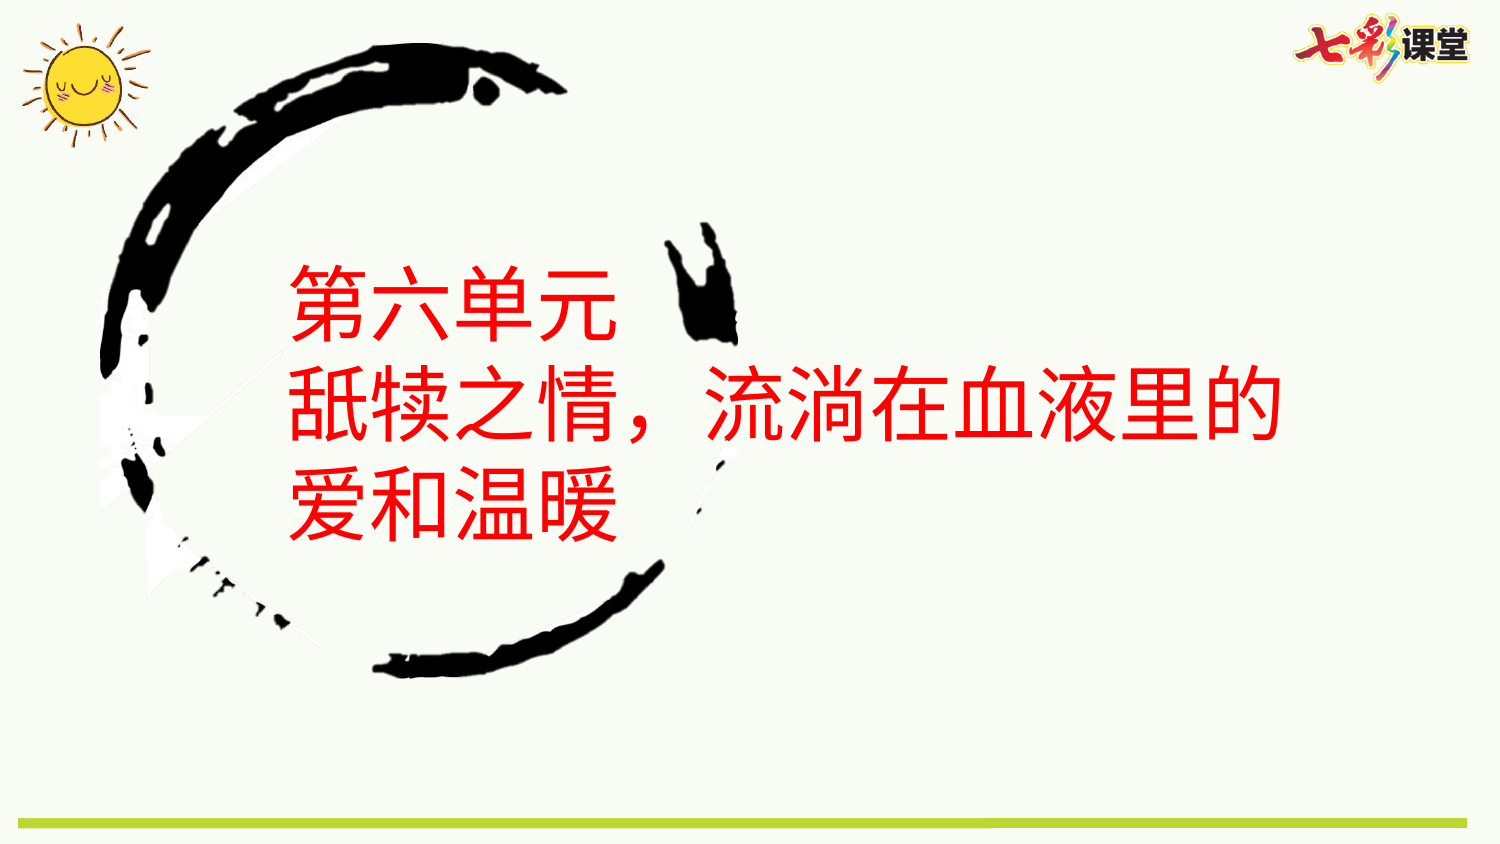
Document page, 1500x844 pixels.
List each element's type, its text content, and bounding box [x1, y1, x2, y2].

picture [0, 0, 738, 680]
picture [18, 771, 1467, 844]
text_box 第六单元 舐犊之情，流淌在血液里的爱和温暖 [746, 244, 1353, 560]
picture [1291, 9, 1472, 87]
